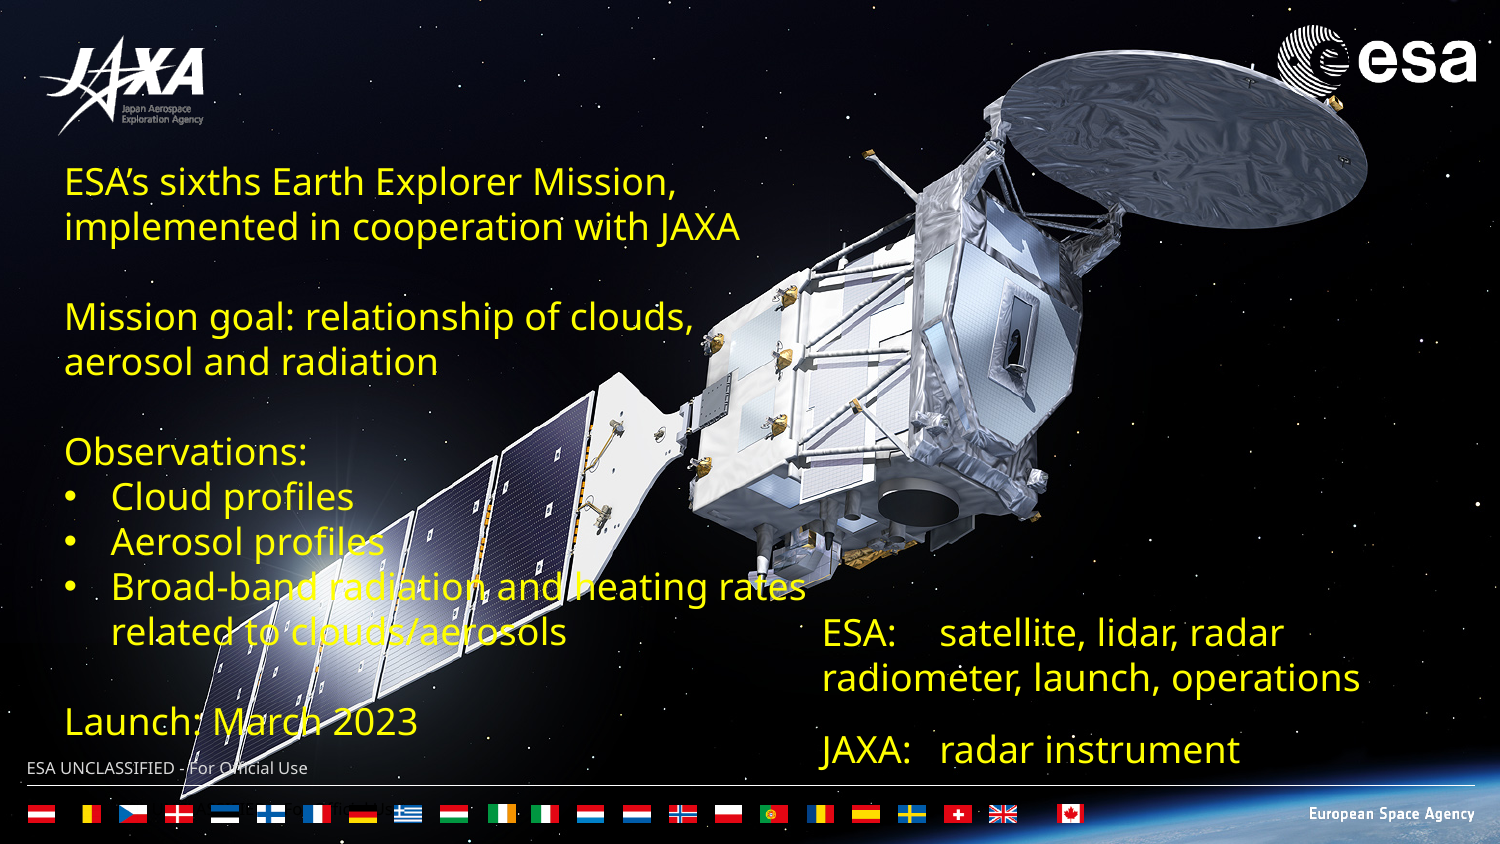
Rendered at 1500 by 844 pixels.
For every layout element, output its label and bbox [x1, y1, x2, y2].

text_box [27, 804, 486, 824]
text_box [516, 804, 1085, 824]
picture [0, 0, 1500, 844]
